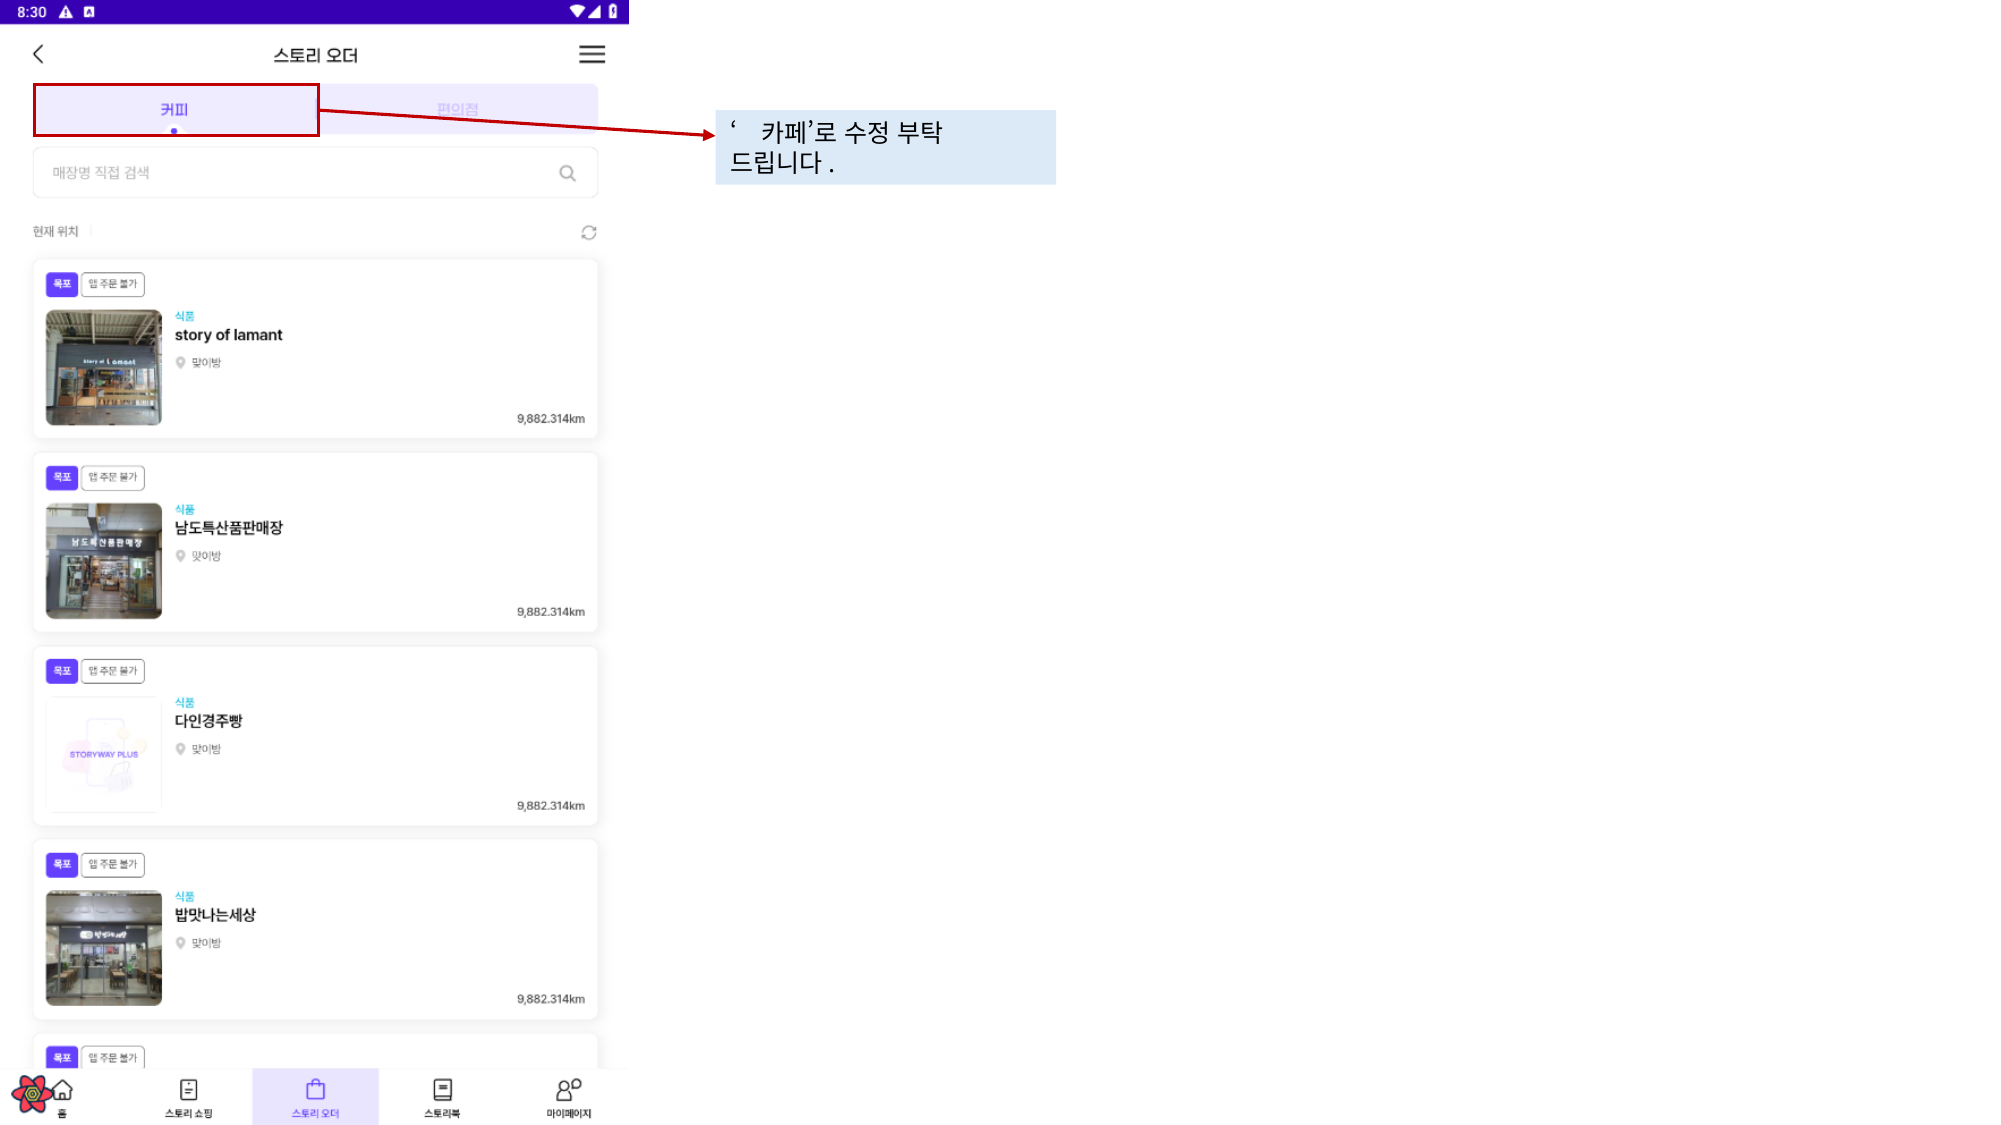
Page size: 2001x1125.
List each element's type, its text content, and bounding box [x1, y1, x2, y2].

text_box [318, 109, 717, 137]
picture [0, 0, 630, 1125]
text_box ‘카페’로 수정 부탁 드립니다. [715, 110, 1057, 185]
